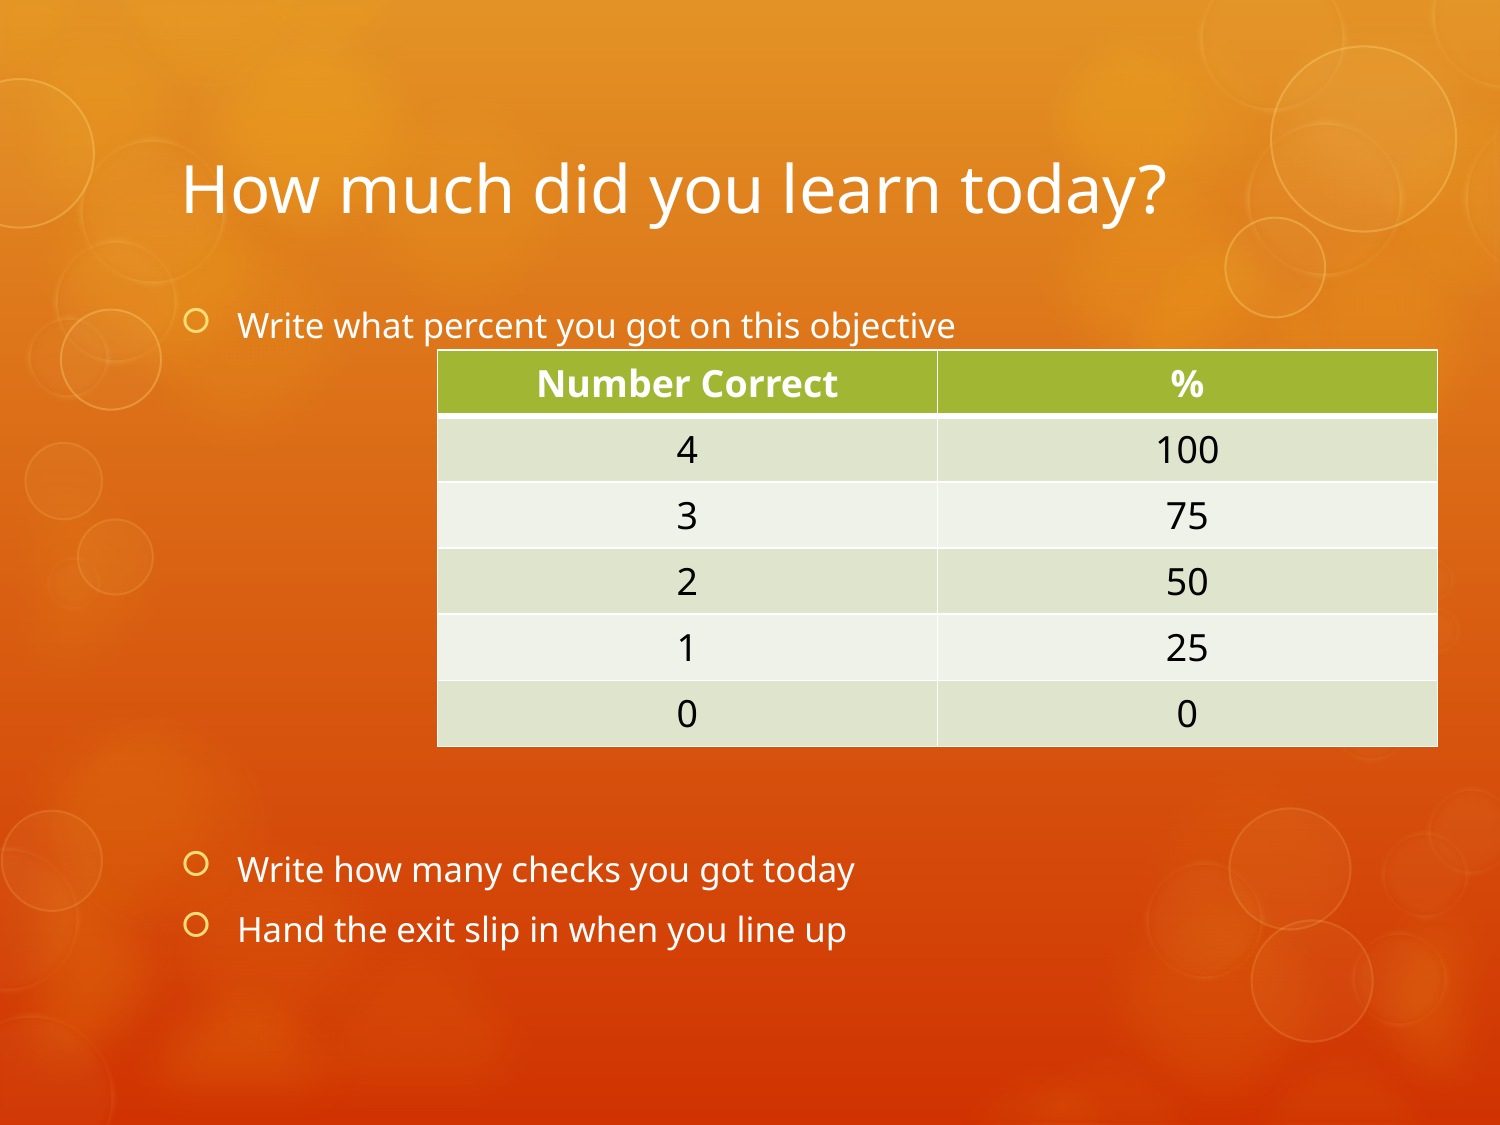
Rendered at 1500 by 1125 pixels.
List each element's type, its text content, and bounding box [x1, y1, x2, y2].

table_cell 4 [438, 419, 937, 481]
table_cell 0 [438, 681, 937, 746]
table_cell 100 [938, 419, 1437, 481]
table_cell 50 [938, 549, 1437, 613]
table_cell 2 [438, 549, 937, 613]
table_cell 0 [938, 681, 1437, 746]
table_header Number Correct [438, 351, 937, 413]
list Write what percent you got on this objective Write how many checks you got today Hand the exit slip in when you line up [165, 296, 1335, 962]
table_header % [938, 351, 1437, 413]
table_cell 25 [938, 615, 1437, 680]
title How much did you learn today? [165, 110, 1335, 263]
table_cell 75 [938, 483, 1437, 547]
table_cell 1 [438, 615, 937, 680]
table_cell 3 [438, 483, 937, 547]
